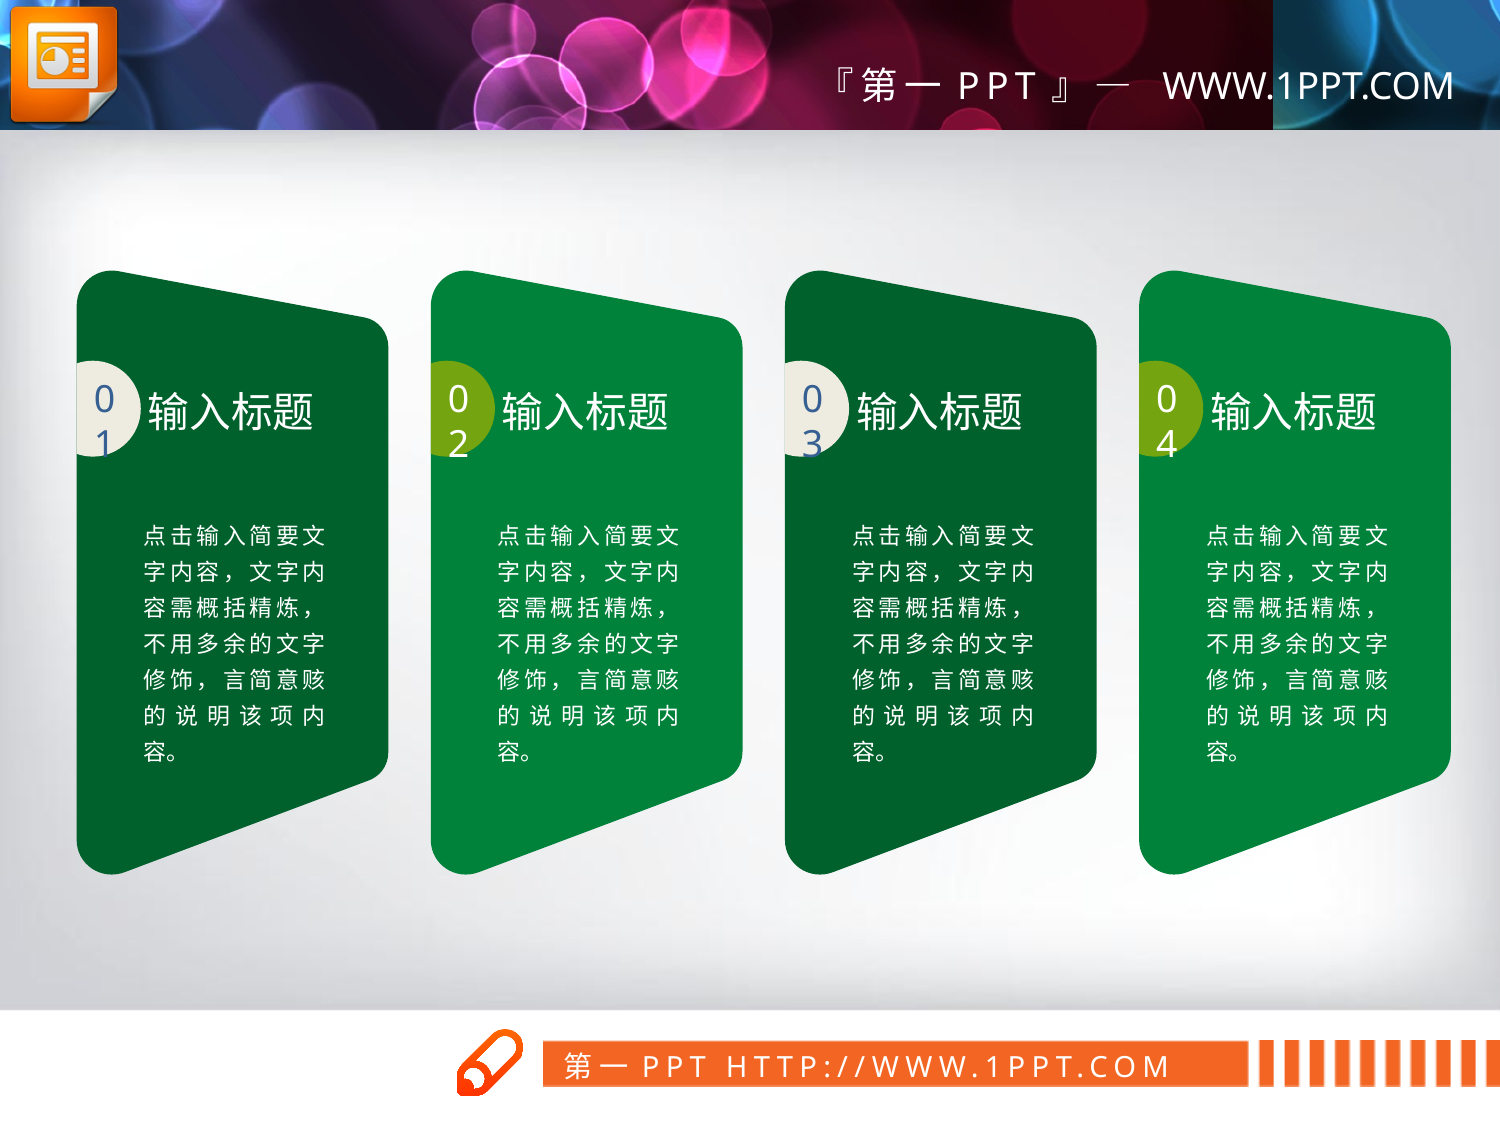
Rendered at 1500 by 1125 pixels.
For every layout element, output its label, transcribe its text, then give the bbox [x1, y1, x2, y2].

text_box [430, 270, 743, 875]
text_box [784, 270, 1097, 875]
text_box [784, 360, 836, 456]
text_box [1139, 360, 1190, 456]
text_box 04 [1145, 374, 1189, 465]
text_box 点击输入简要文字内容，文字内容需概括精炼，不用多余的文字修饰，言简意赅的说明该项内容。 [1186, 502, 1409, 776]
picture [0, 0, 1500, 1012]
text_box 输入标题 [481, 375, 689, 446]
text_box 输入标题 [835, 375, 1044, 446]
text_box [1139, 270, 1451, 875]
text_box [430, 360, 482, 456]
text_box 输入标题 [127, 375, 335, 446]
picture [543, 1040, 1500, 1087]
text_box 输入标题 [1190, 375, 1398, 446]
text_box 02 [437, 374, 480, 465]
text_box 01 [83, 374, 126, 465]
text_box [76, 360, 127, 456]
text_box 点击输入简要文字内容，文字内容需概括精炼，不用多余的文字修饰，言简意赅的说明该项内容。 [123, 502, 346, 776]
text_box 点击输入简要文字内容，文字内容需概括精炼，不用多余的文字修饰，言简意赅的说明该项内容。 [477, 502, 700, 776]
text_box [76, 270, 389, 875]
text_box 点击输入简要文字内容，文字内容需概括精炼，不用多余的文字修饰，言简意赅的说明该项内容。 [831, 502, 1055, 776]
text_box 03 [791, 374, 834, 465]
